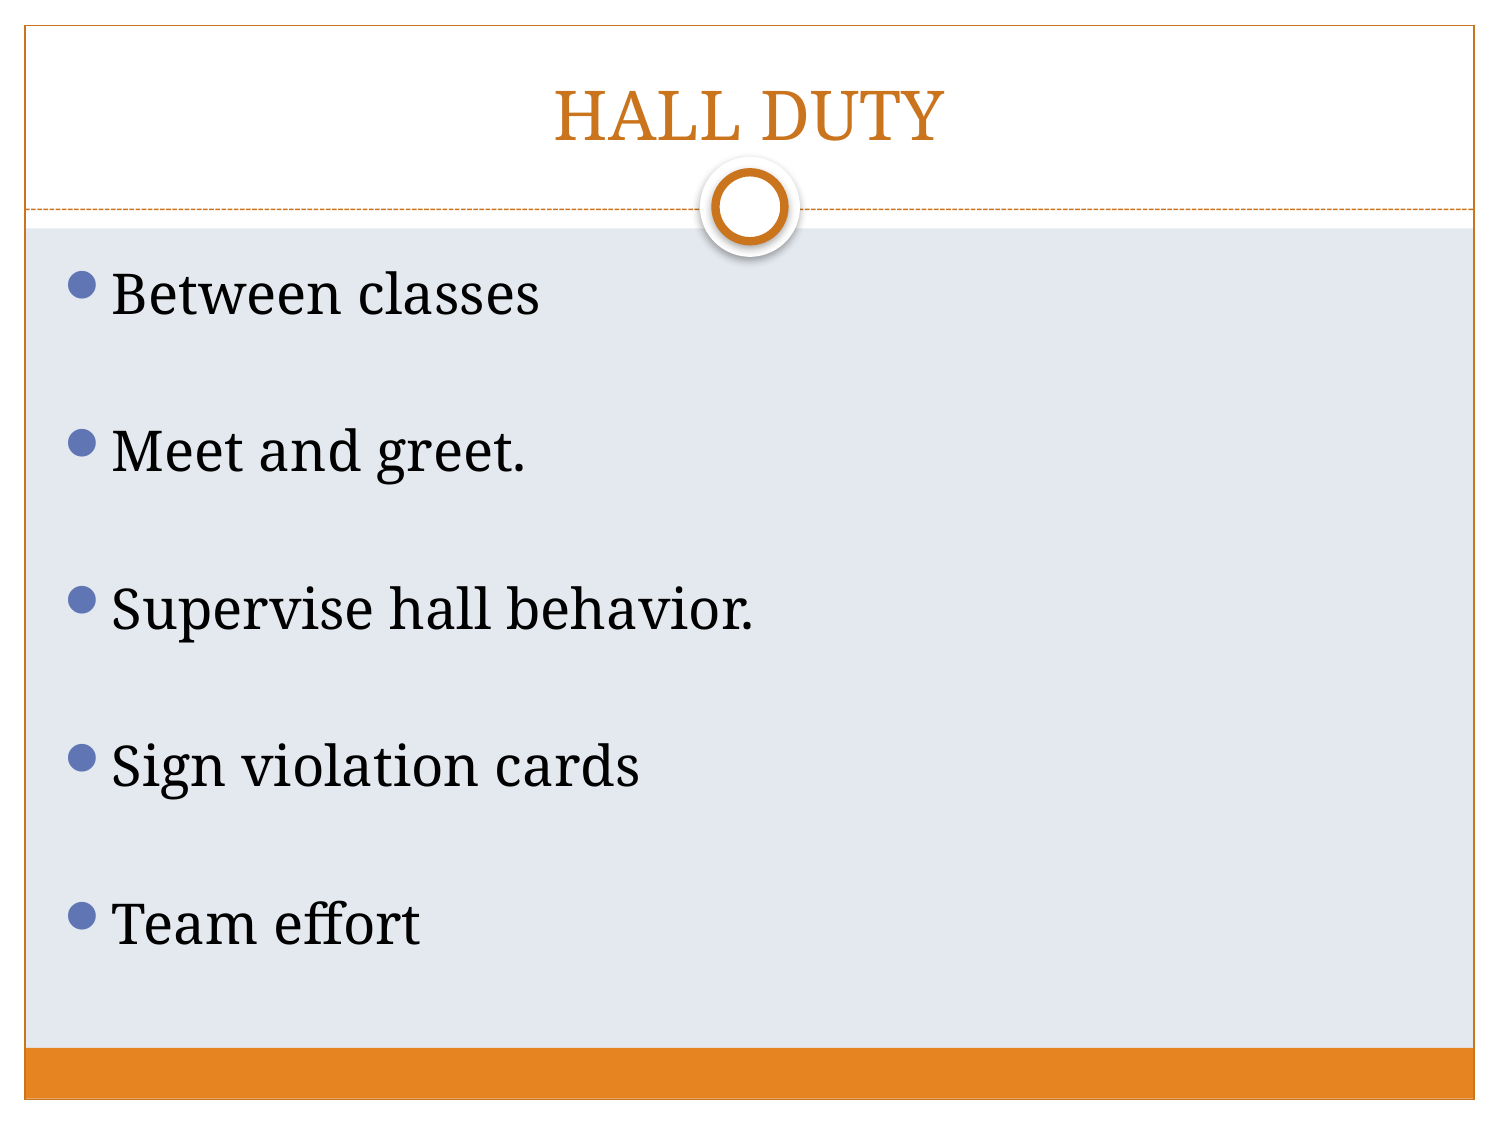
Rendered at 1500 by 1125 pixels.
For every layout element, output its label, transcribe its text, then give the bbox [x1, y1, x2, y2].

list Between classes Meet and greet. Supervise hall behavior. Sign violation cards Team effort [49, 250, 1445, 1001]
title HALL DUTY [49, 37, 1450, 162]
